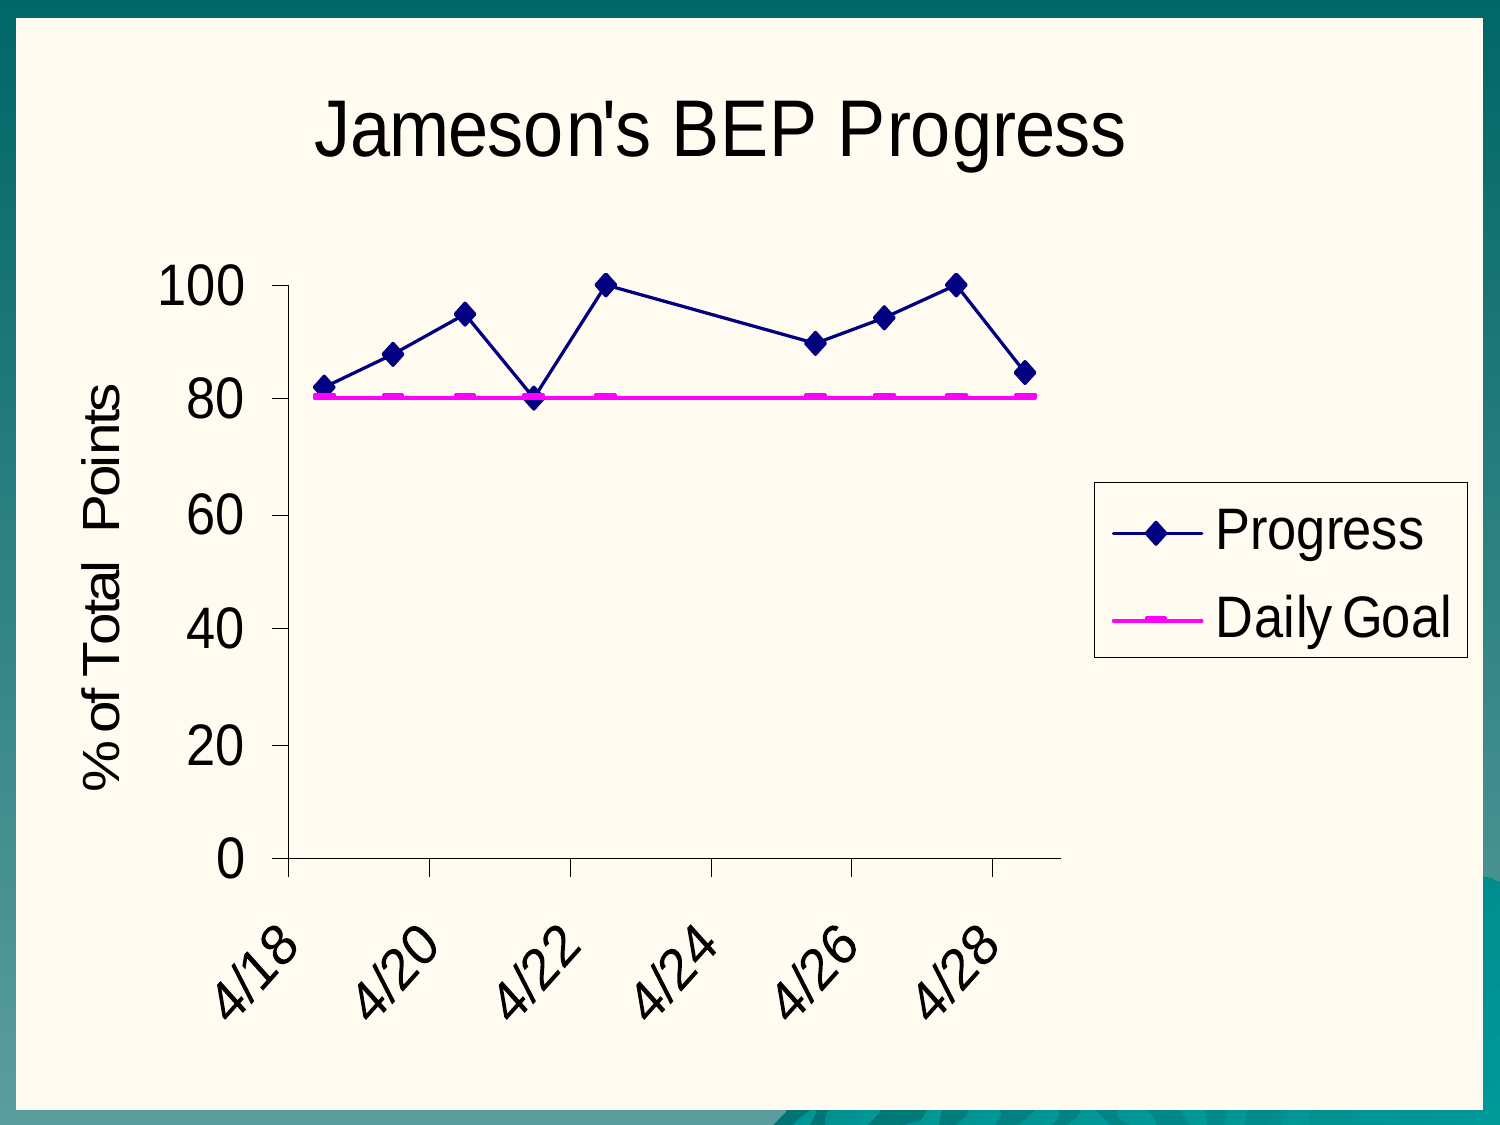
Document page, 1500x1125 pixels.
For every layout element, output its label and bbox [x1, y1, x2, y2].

text_box [0, 0, 1500, 1125]
